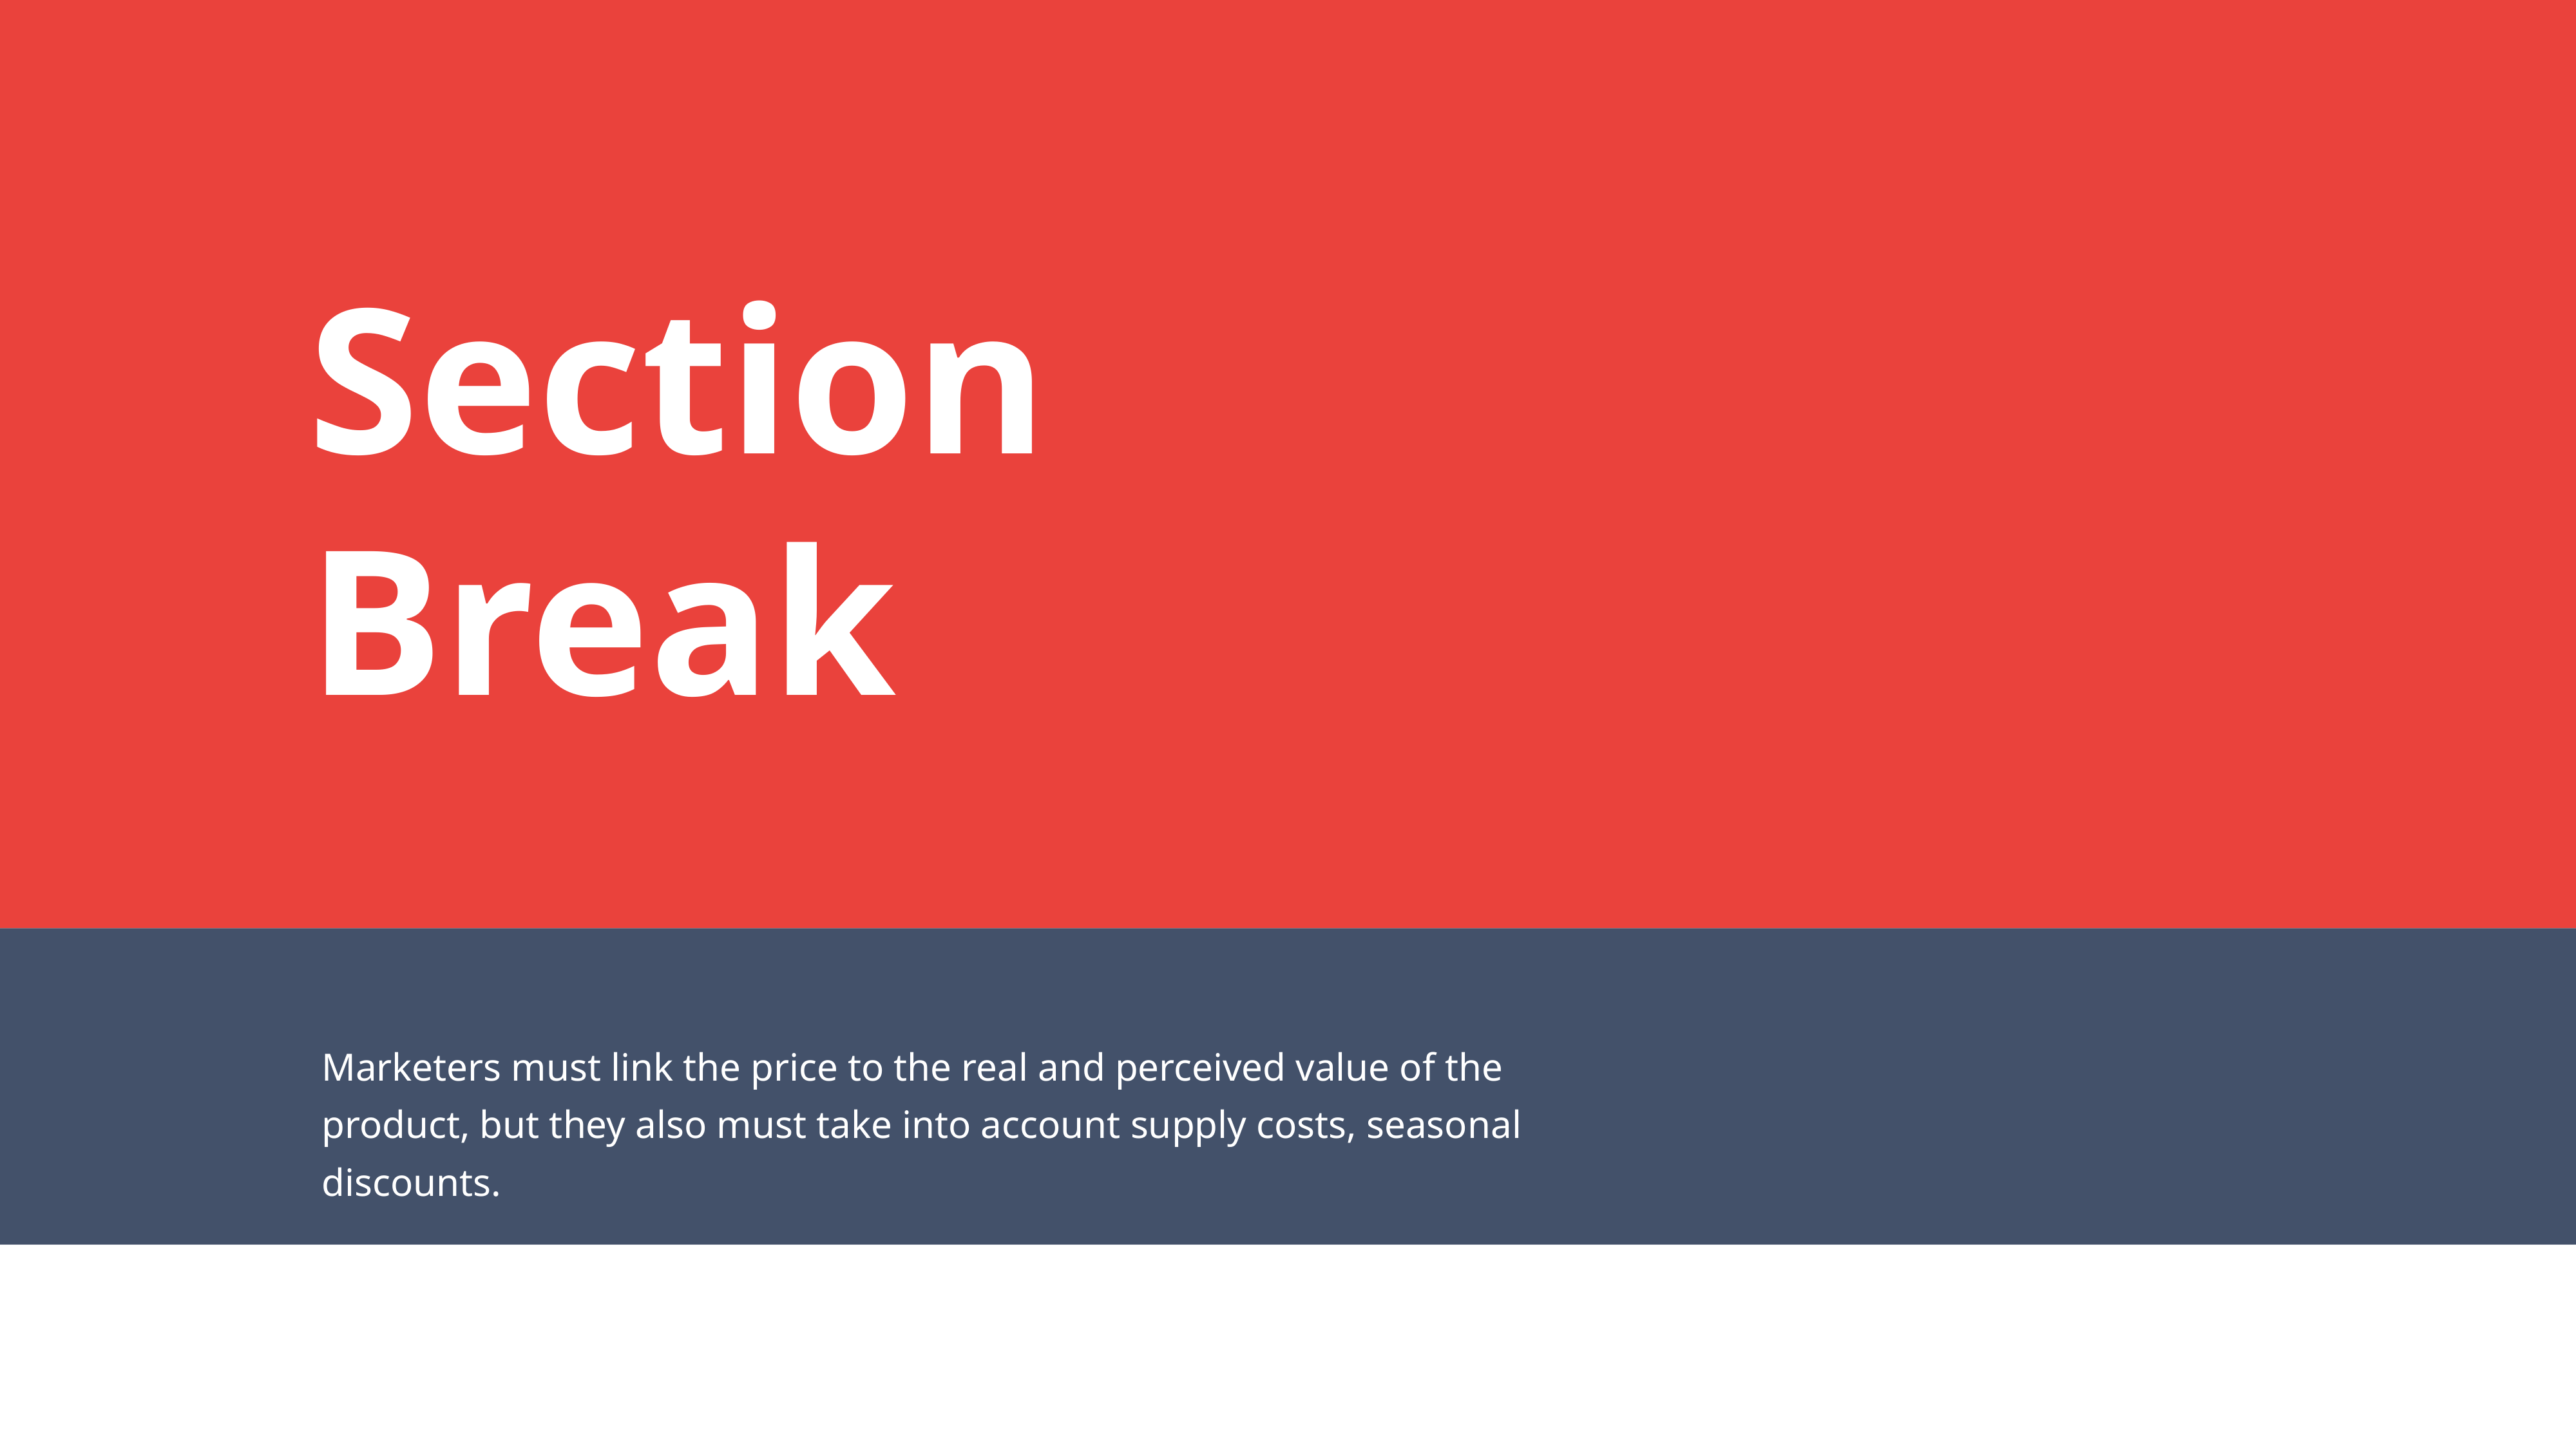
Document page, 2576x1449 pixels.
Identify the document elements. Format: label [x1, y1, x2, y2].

text_box [0, 0, 2576, 1245]
